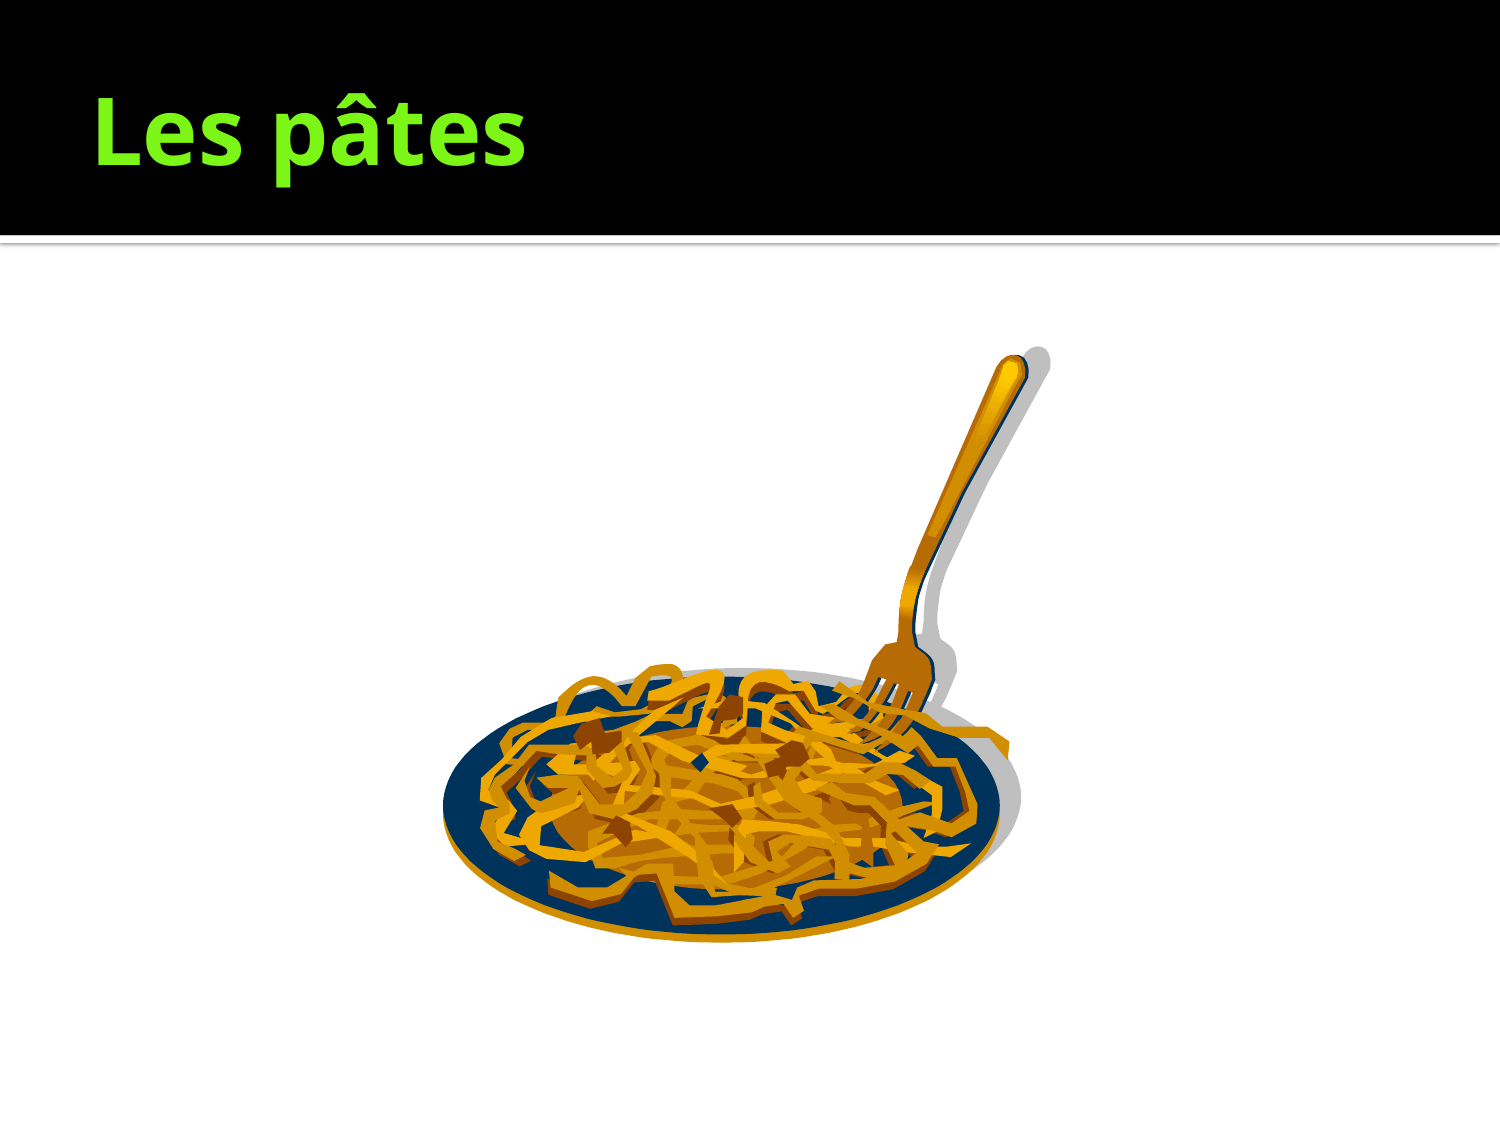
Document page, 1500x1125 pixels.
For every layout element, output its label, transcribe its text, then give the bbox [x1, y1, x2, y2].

picture [442, 337, 1055, 943]
title Les pâtes [75, 25, 1425, 231]
